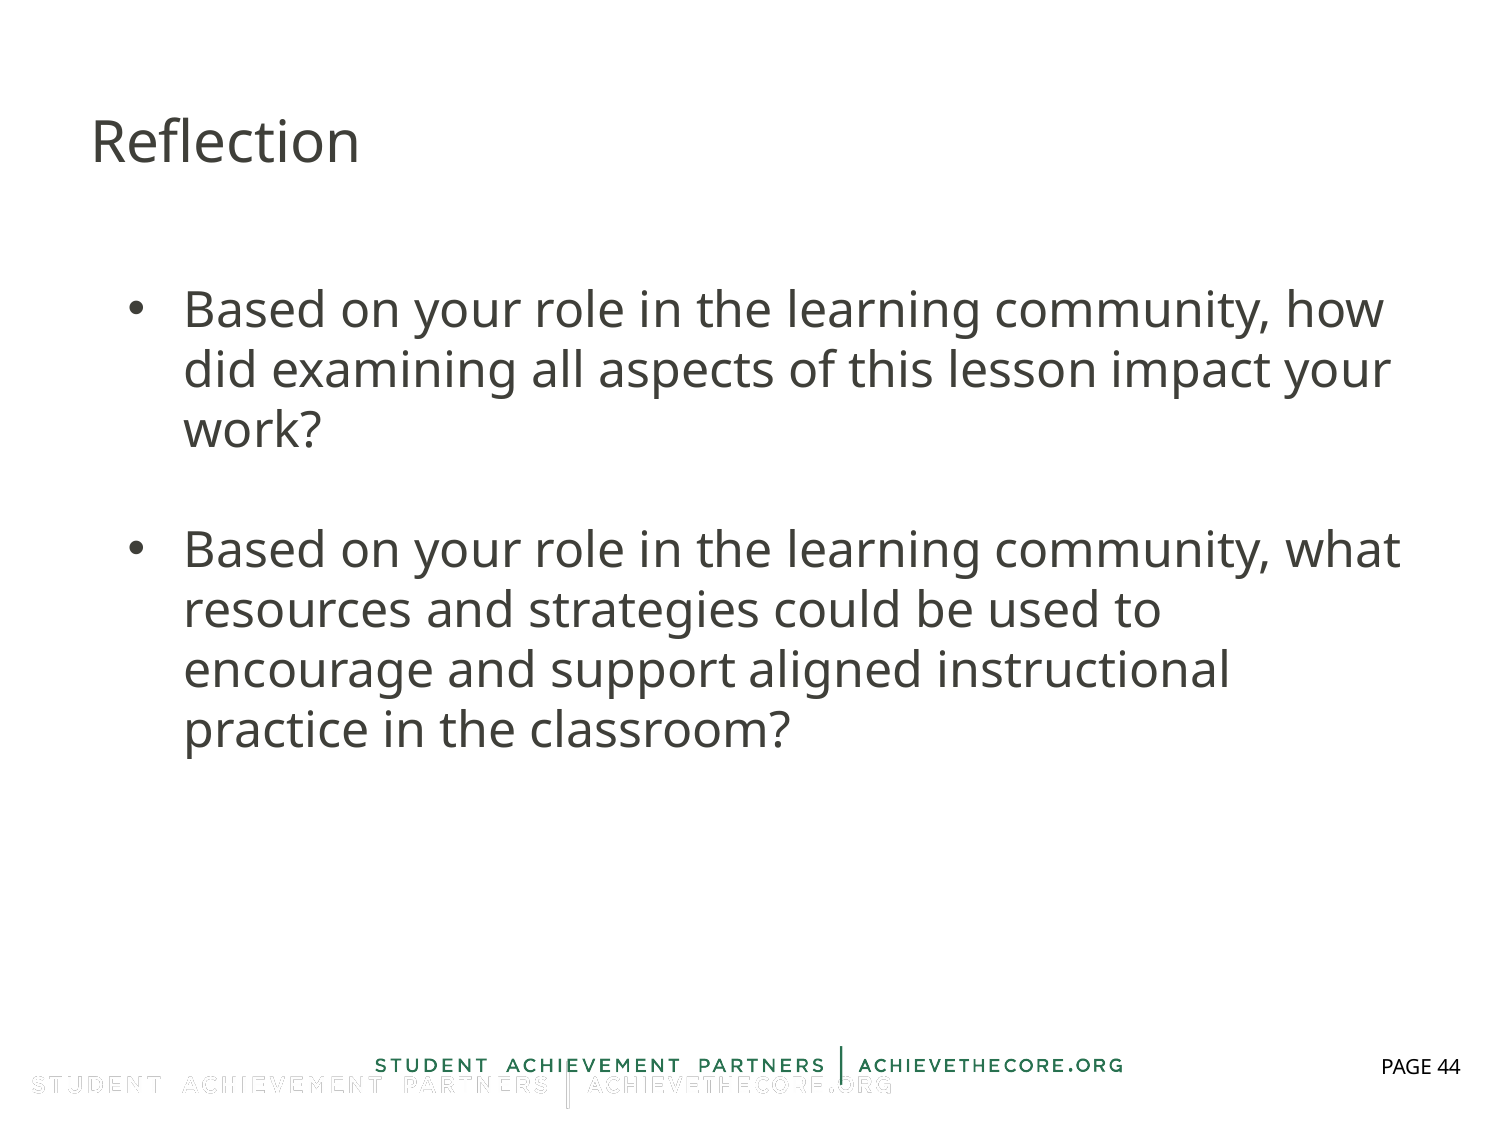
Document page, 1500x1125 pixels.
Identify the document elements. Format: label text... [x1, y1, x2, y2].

list Based on your role in the learning community, how did examining all aspects of this lesson impact your work? Based on your role in the learning community, what resources and strategies could be used to encourage and support aligned instructional practice in the classroom? [75, 262, 1425, 1005]
picture [12, 1046, 1122, 1112]
title Reflection [75, 45, 1425, 233]
